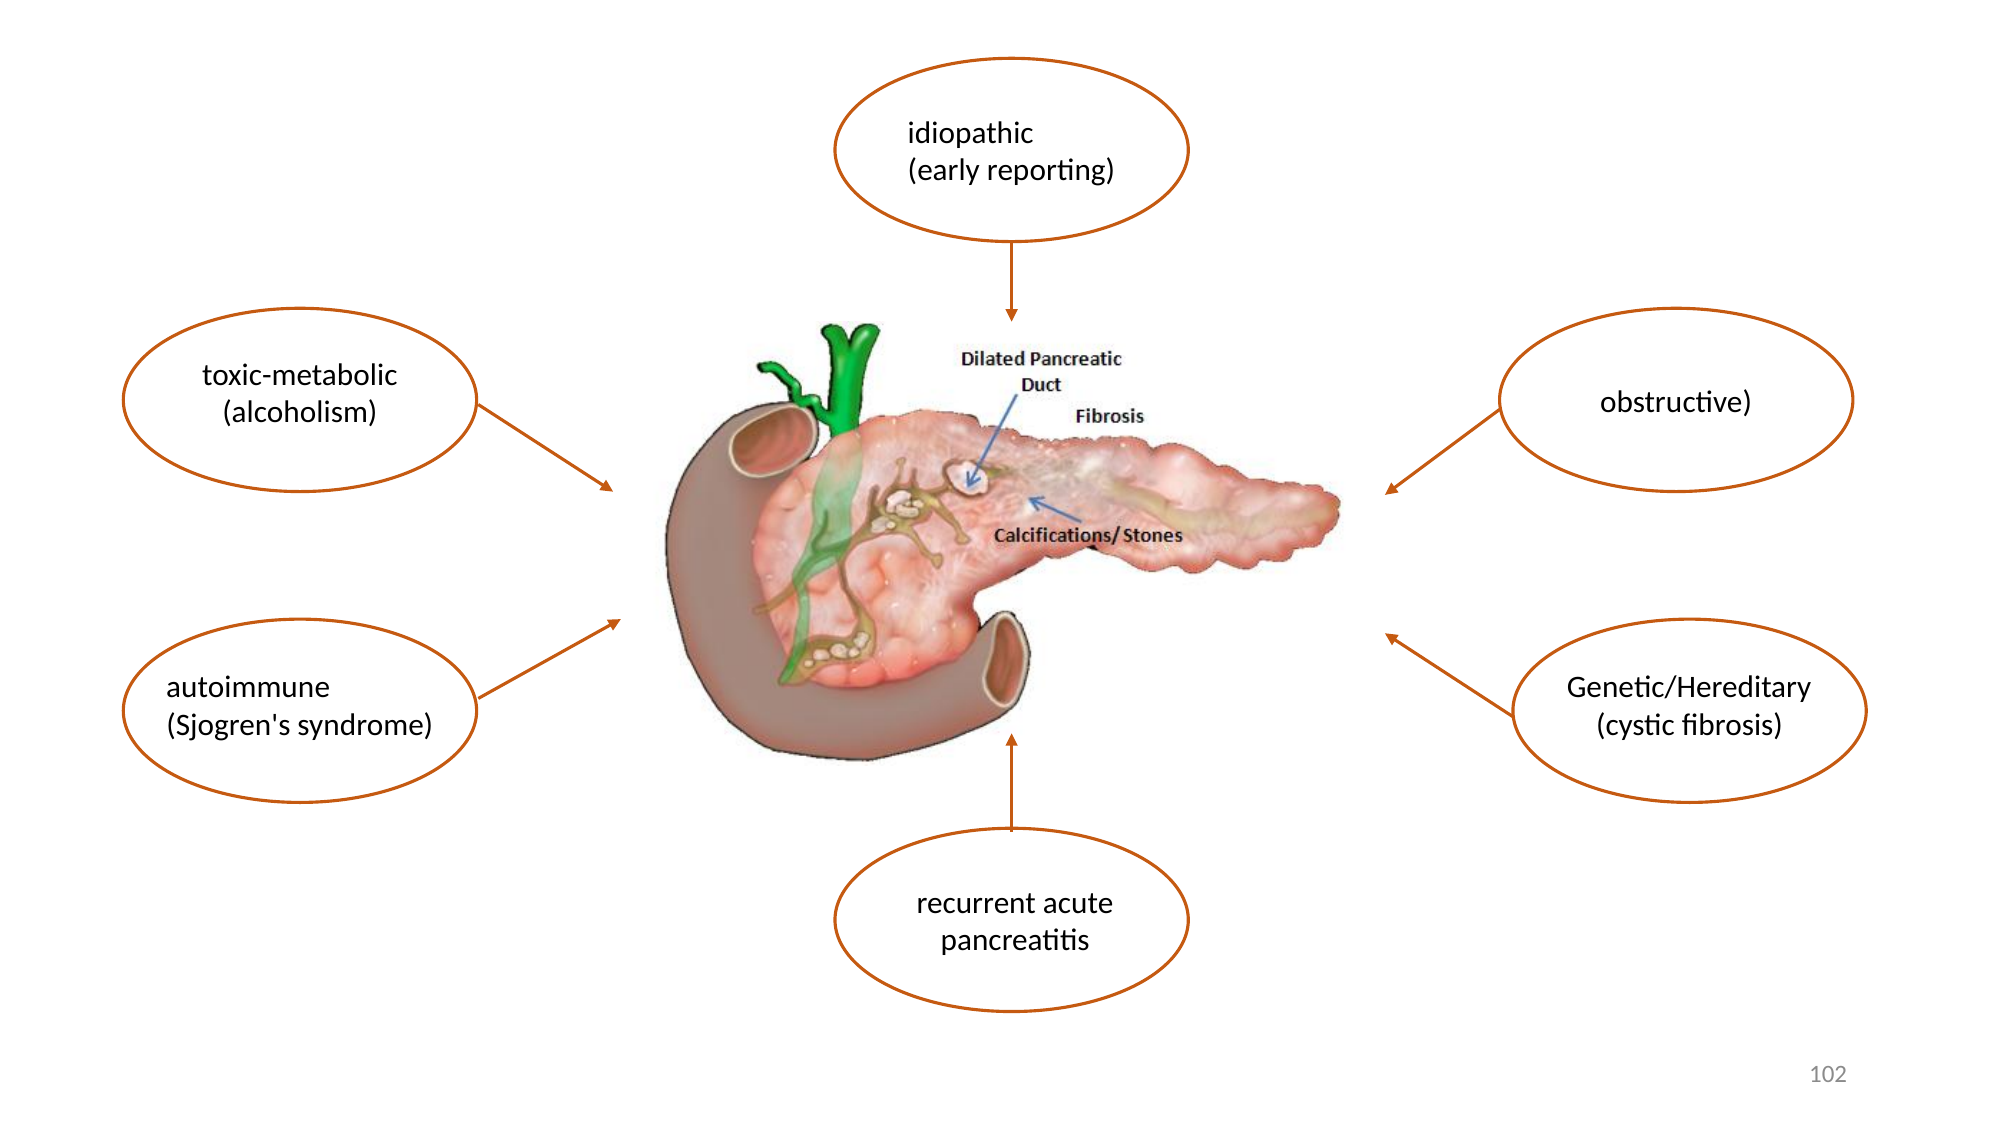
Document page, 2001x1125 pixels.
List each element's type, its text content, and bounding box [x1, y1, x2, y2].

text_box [1384, 409, 1500, 495]
text_box [122, 660, 478, 804]
text_box recurrent acute pancreatitis [901, 874, 1129, 965]
picture [610, 321, 1464, 766]
slide_number 102 [1412, 1042, 1863, 1103]
text_box toxic-metabolic (alcoholism) [187, 346, 413, 437]
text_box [478, 619, 621, 699]
text_box [122, 307, 478, 493]
text_box obstructive) [1585, 373, 1767, 426]
text_box [152, 618, 448, 659]
text_box idiopathic (early reporting) [892, 104, 1131, 195]
text_box Genetic/Hereditary (cystic fibrosis) [1552, 659, 1827, 749]
text_box [1498, 307, 1854, 493]
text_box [1384, 633, 1513, 717]
text_box autoimmune (Sjogren's syndrome) [151, 659, 449, 749]
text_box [478, 404, 614, 492]
text_box [833, 827, 1190, 1013]
text_box [833, 57, 1190, 243]
text_box [1512, 618, 1868, 804]
